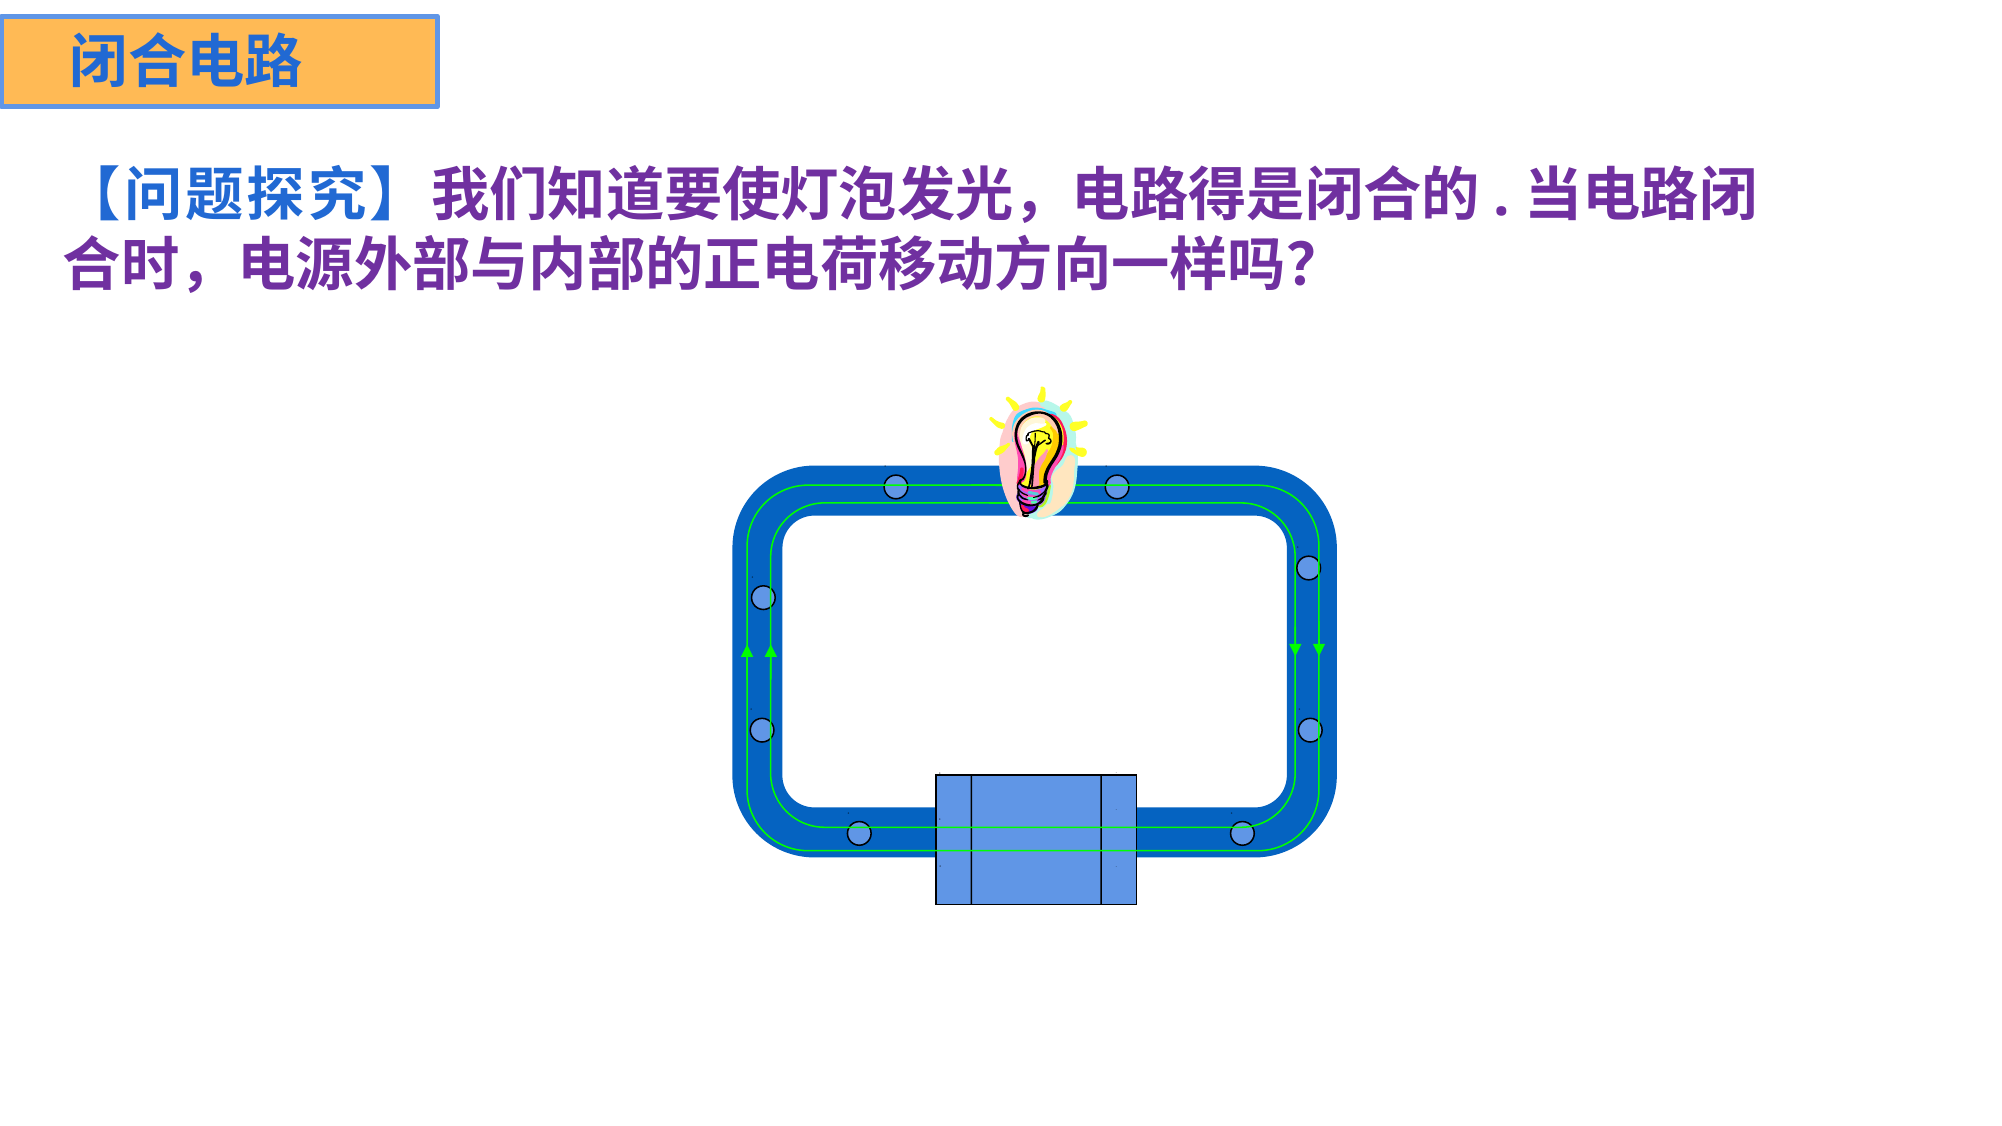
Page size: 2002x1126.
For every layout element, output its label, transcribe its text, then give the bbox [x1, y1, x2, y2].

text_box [1319, 457, 1331, 846]
text_box 闭合电路 [1, 16, 438, 107]
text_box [735, 457, 747, 846]
text_box 【问题探究】我们知道要使灯泡发光，电路得是闭合的.当电路闭合时，电源外部与内部的正电荷移动方向一样吗？ [48, 149, 1825, 374]
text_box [747, 385, 1319, 851]
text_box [924, 851, 1149, 905]
